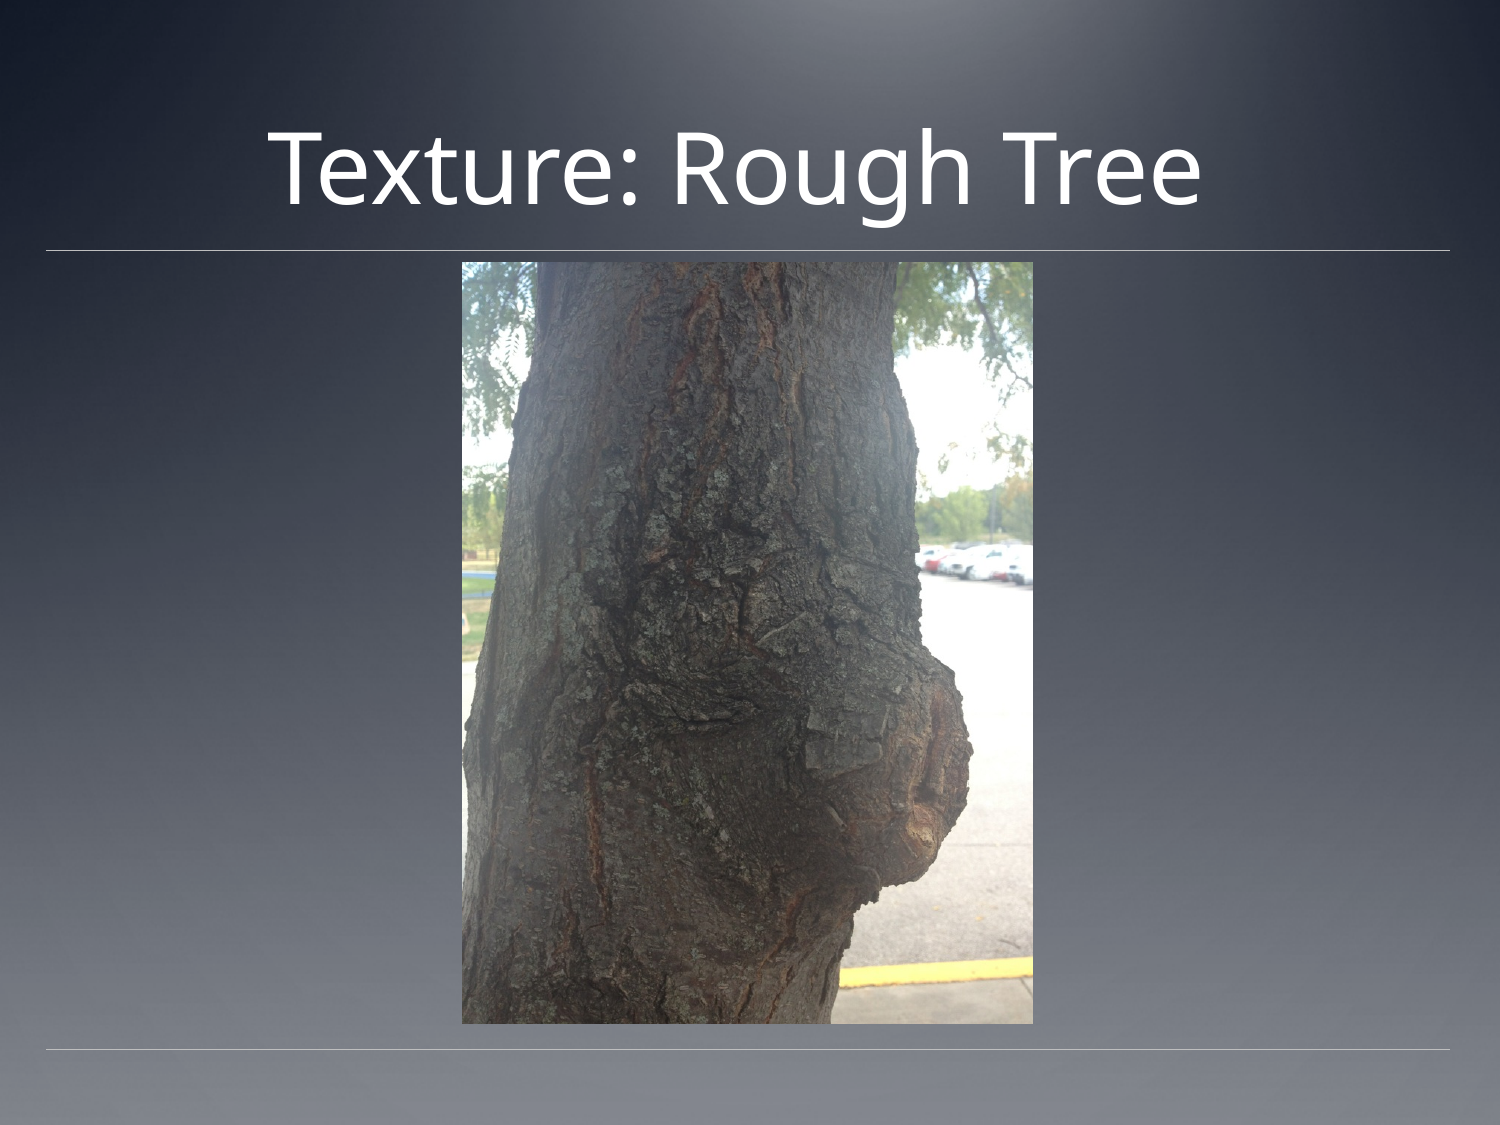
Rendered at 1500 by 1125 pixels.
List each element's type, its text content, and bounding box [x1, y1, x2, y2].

title Texture: Rough Tree [105, 17, 1394, 233]
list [99, 260, 1396, 1026]
